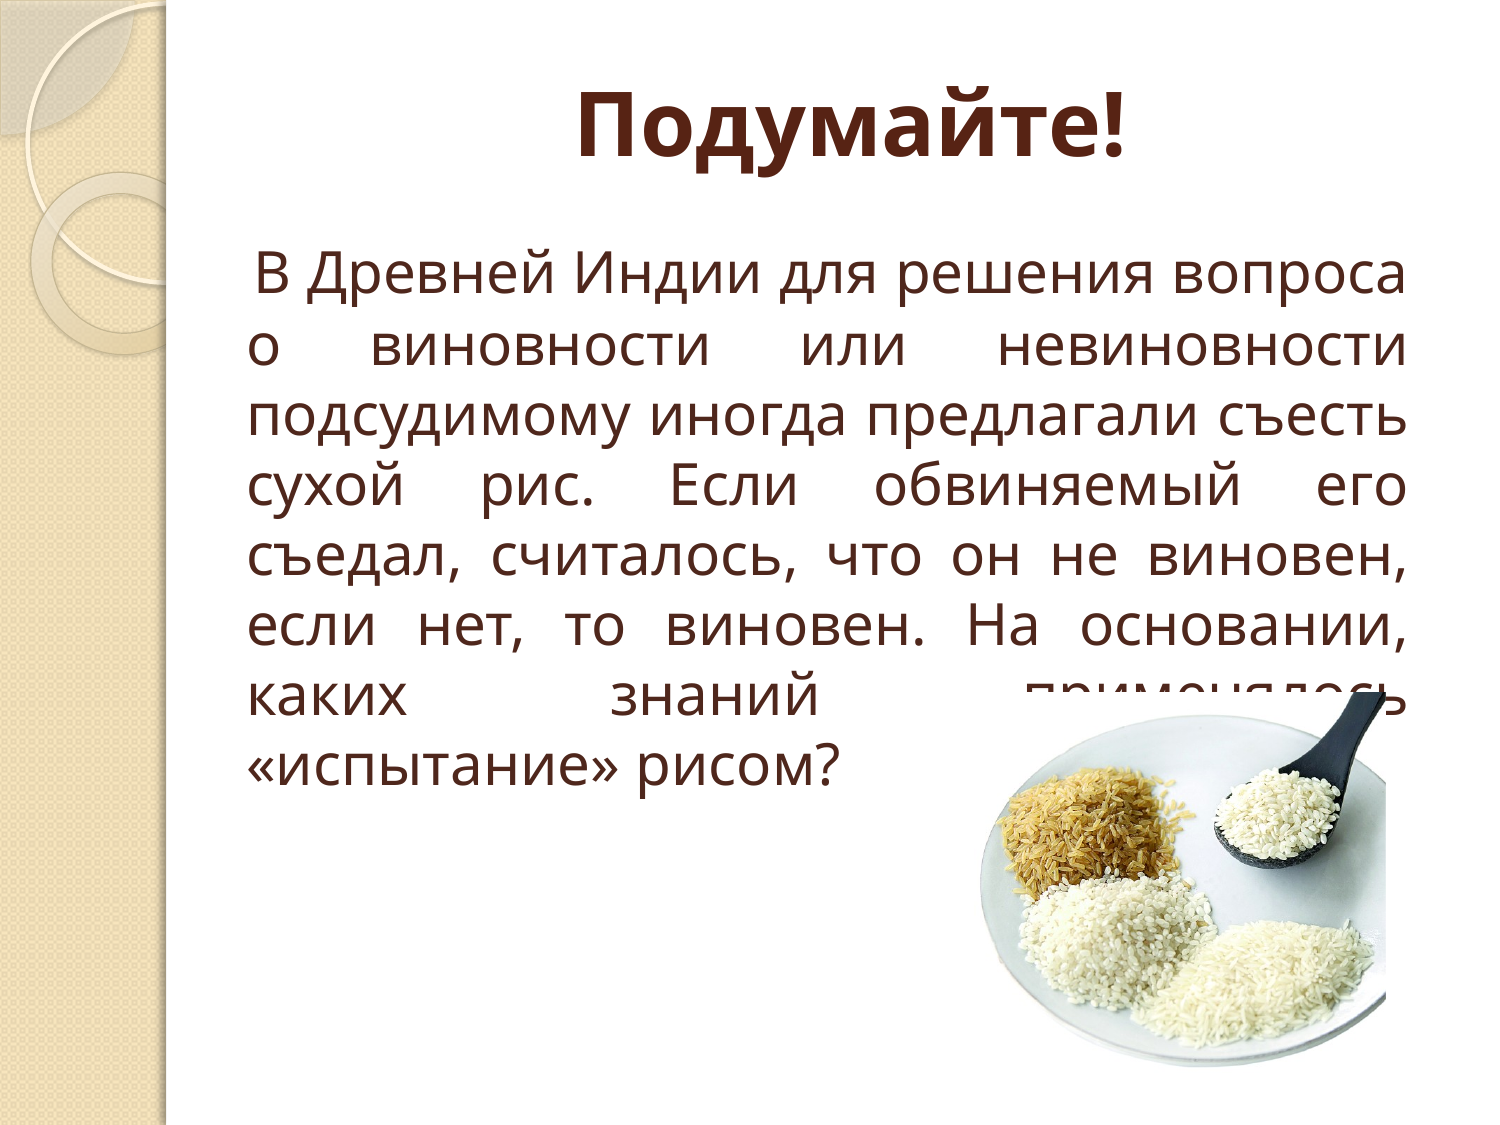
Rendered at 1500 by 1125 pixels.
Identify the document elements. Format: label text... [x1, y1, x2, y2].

picture [974, 692, 1386, 1077]
title Подумайте! [235, 45, 1466, 197]
list В Древней Индии для решения вопроса о виновности или невиновности подсудимому иногда предлагали съесть сухой рис. Если обвиняемый его съедал, считалось, что он не виновен, если нет, то виновен. На основании, каких знаний применялось «испытание» рисом? [171, 219, 1424, 1025]
